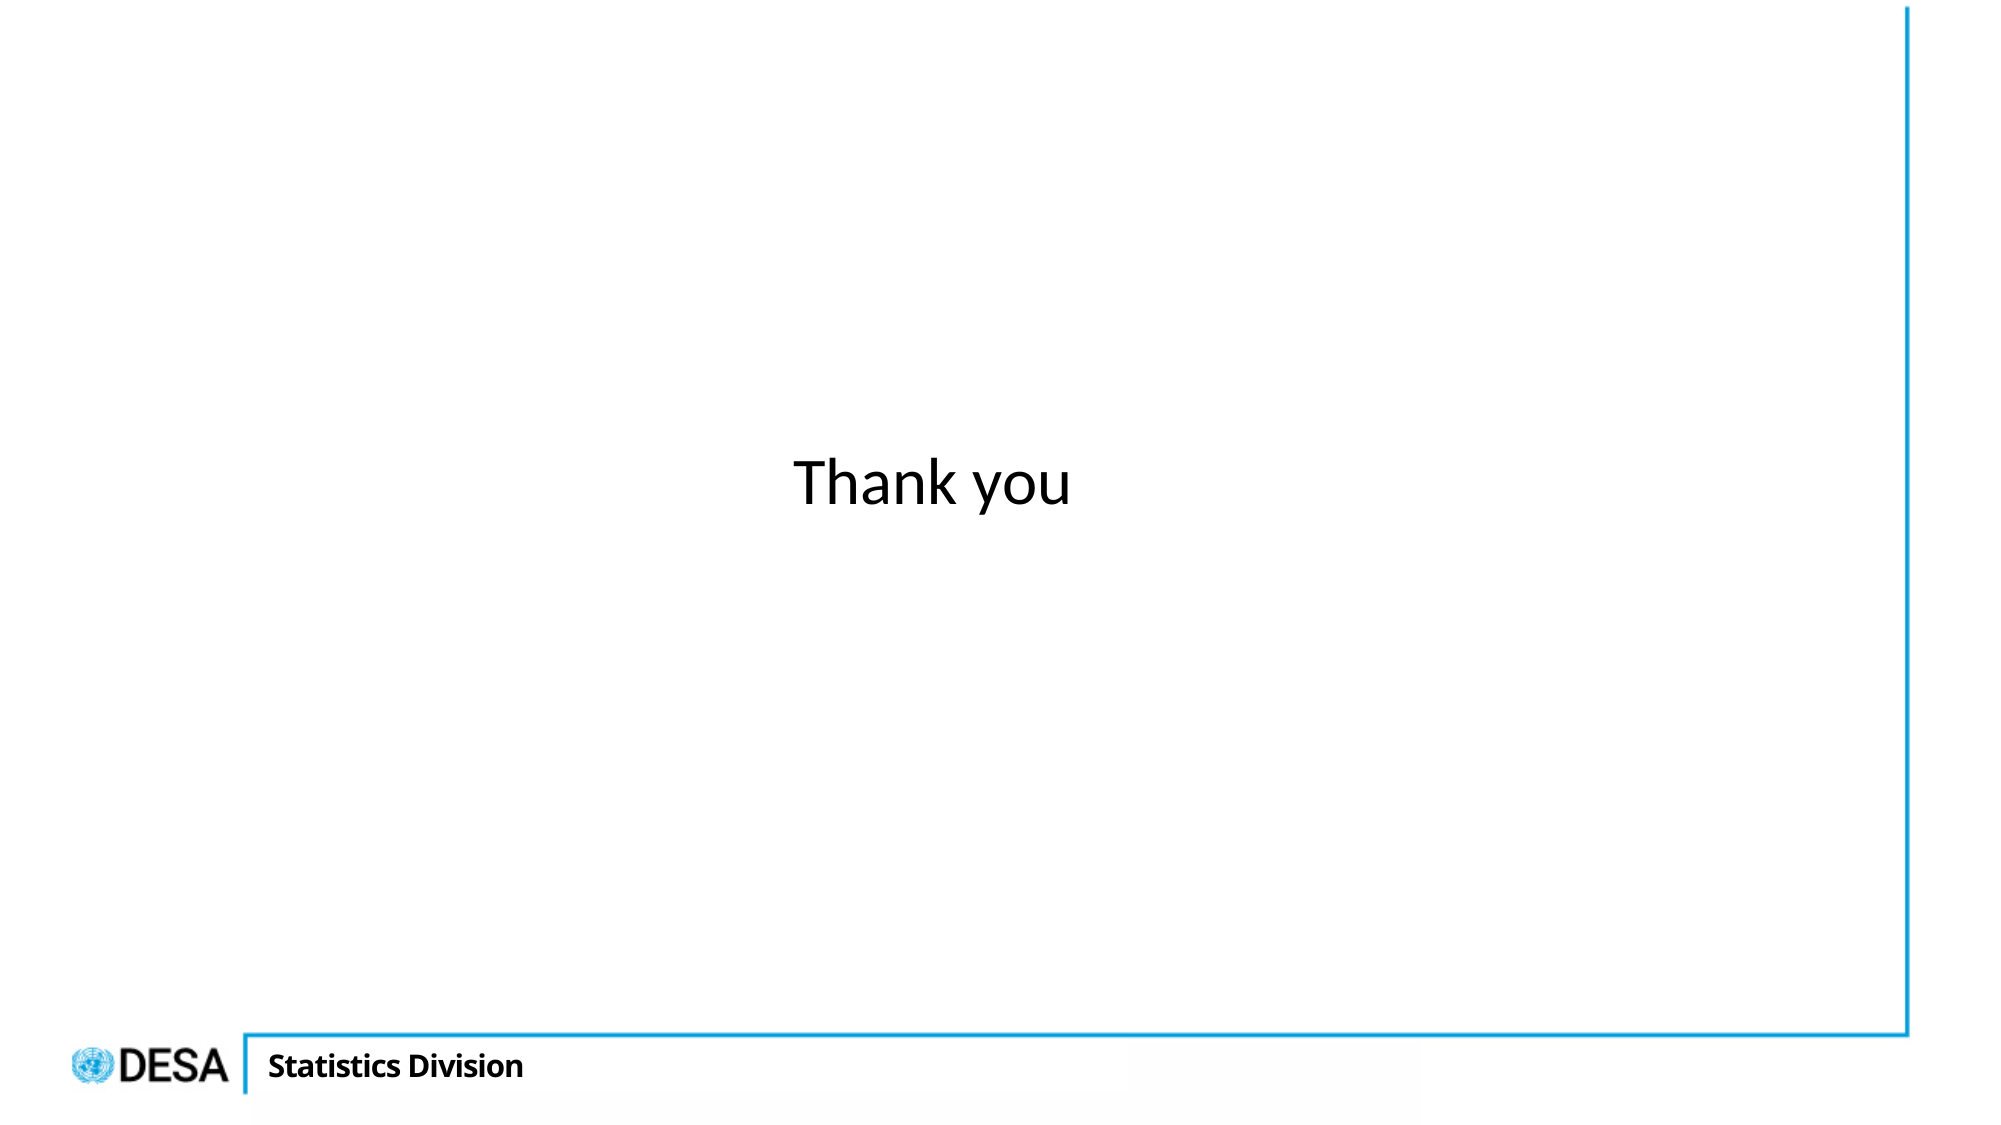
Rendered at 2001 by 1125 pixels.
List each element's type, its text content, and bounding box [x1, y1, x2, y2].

text_box Thank you [778, 430, 1088, 525]
picture [0, 0, 2000, 1125]
